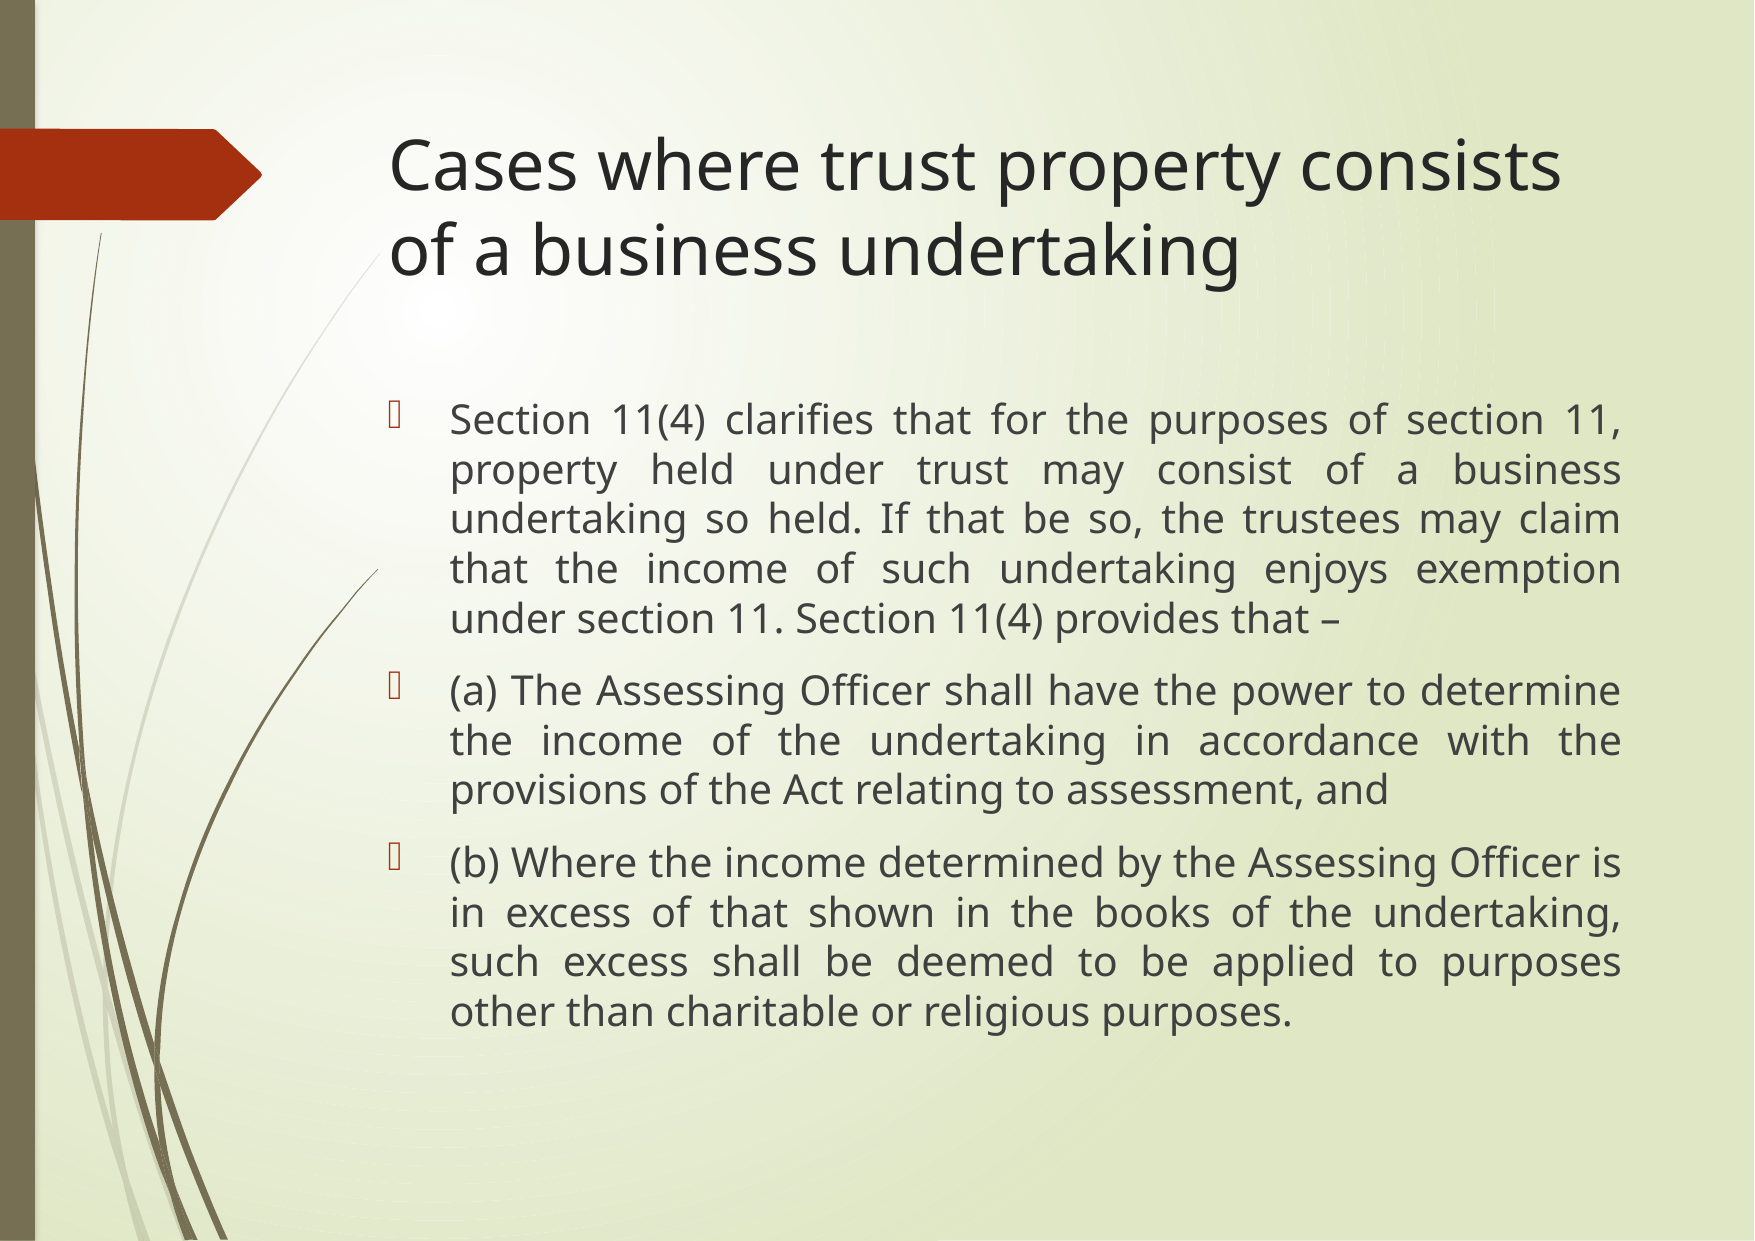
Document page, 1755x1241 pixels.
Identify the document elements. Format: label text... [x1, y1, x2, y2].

title Cases where trust property consists of a business undertaking [373, 112, 1638, 345]
list Section 11(4) clarifies that for the purposes of section 11, property held under trust may consist of a business undertaking so held. If that be so, the trustees may claim that the income of such undertaking enjoys exemption under section 11. Section 11(4) provides that – (a) The Assessing Officer shall have the power to determine the income of the undertaking in accordance with the provisions of the Act relating to assessment, and (b) Where the income determined by the Assessing Officer is in excess of that shown in the books of the undertaking, such excess shall be deemed to be applied to purposes other than charitable or religious purposes. [372, 385, 1638, 1070]
